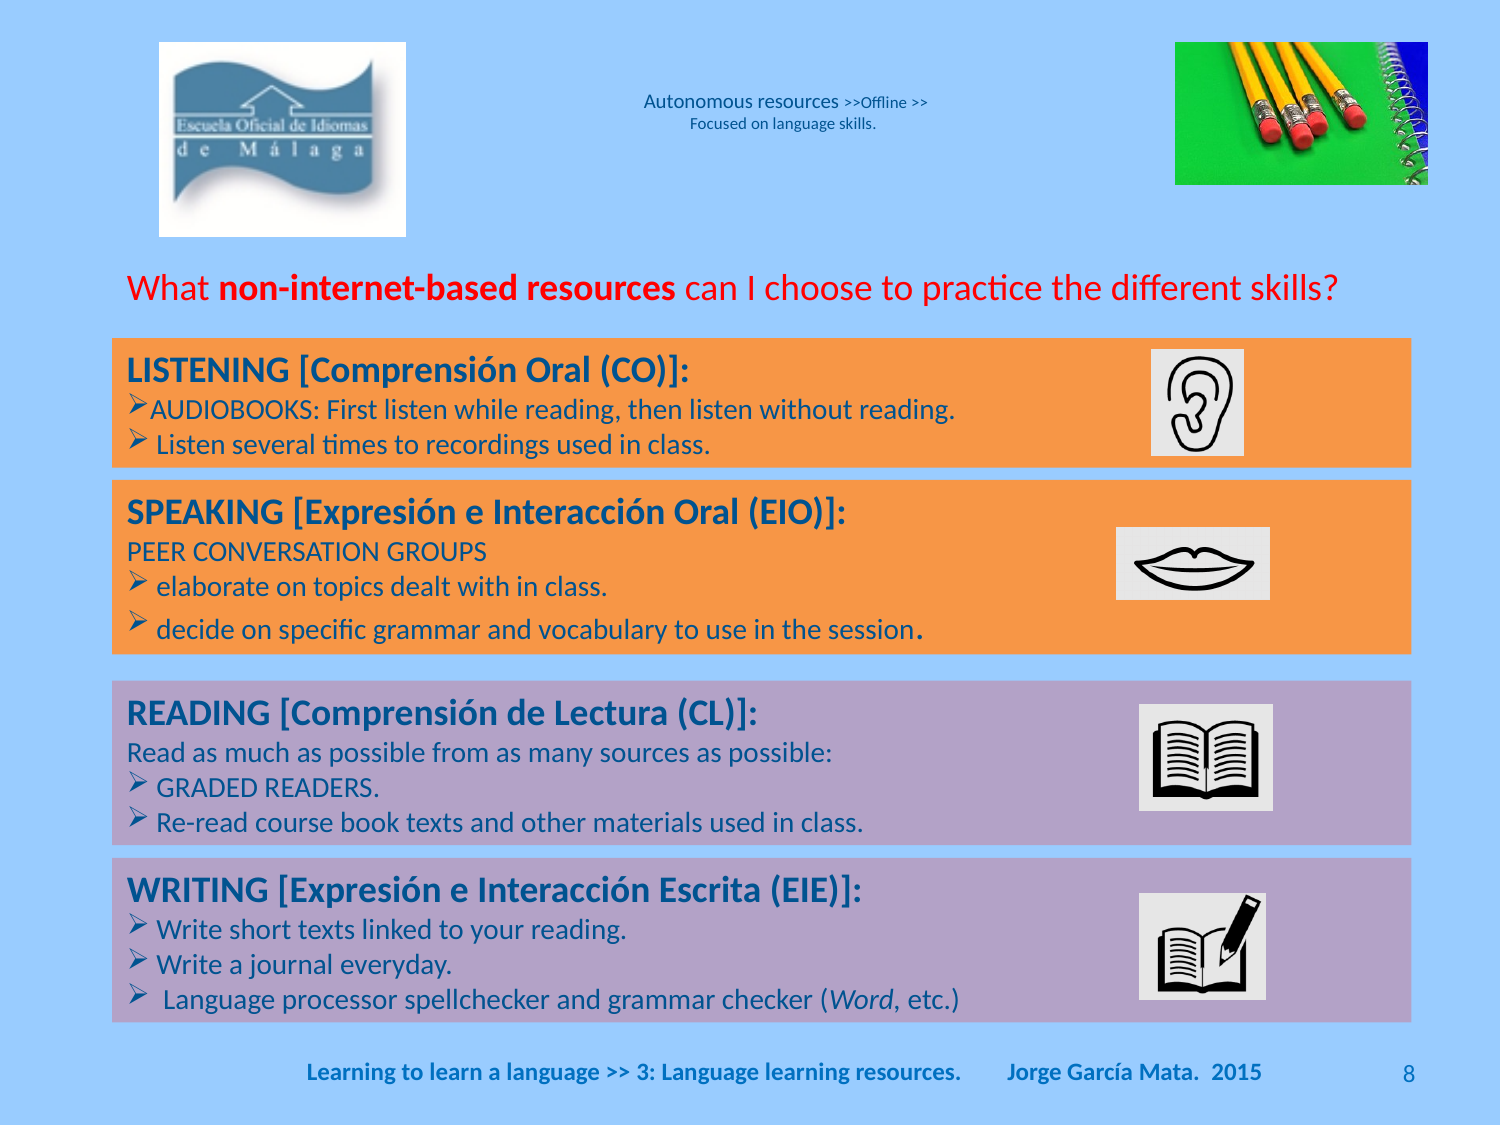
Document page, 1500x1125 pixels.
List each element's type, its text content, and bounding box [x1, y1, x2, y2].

footer Learning to learn a language >> 3: Language learning resources. Jorge García Mata. 2015 [253, 1046, 1317, 1094]
title Autonomous resources >>Offline >> Focused on language skills. [419, 54, 1152, 183]
picture [1139, 703, 1273, 811]
text_box WRITING [Expresión e Interacción Escrita (EIE)]: Write short texts linked to your reading. Write a journal everyday. Language processor spellchecker and grammar checker (Word, etc.) [112, 857, 1412, 1023]
picture [1174, 42, 1428, 185]
text_box READING [Comprensión de Lectura (CL)]: Read as much as possible from as many sources as possible: GRADED READERS. Re-read course book texts and other materials used in class. [112, 680, 1412, 846]
text_box SPEAKING [Expresión e Interacción Oral (EIO)]: PEER CONVERSATION GROUPS elaborate on topics dealt with in class. decide on specific grammar and vocabulary to use in the session. [112, 479, 1412, 655]
text_box What non-internet-based resources can I choose to practice the different skills? [112, 255, 1435, 315]
picture [1151, 349, 1244, 457]
text_box LISTENING [Comprensión Oral (CO)]: AUDIOBOOKS: First listen while reading, then listen without reading. Listen several times to recordings used in class. [112, 338, 1412, 468]
slide_number 8 [1387, 1042, 1425, 1103]
picture [1115, 526, 1270, 600]
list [159, 42, 406, 237]
picture [1139, 892, 1266, 1000]
